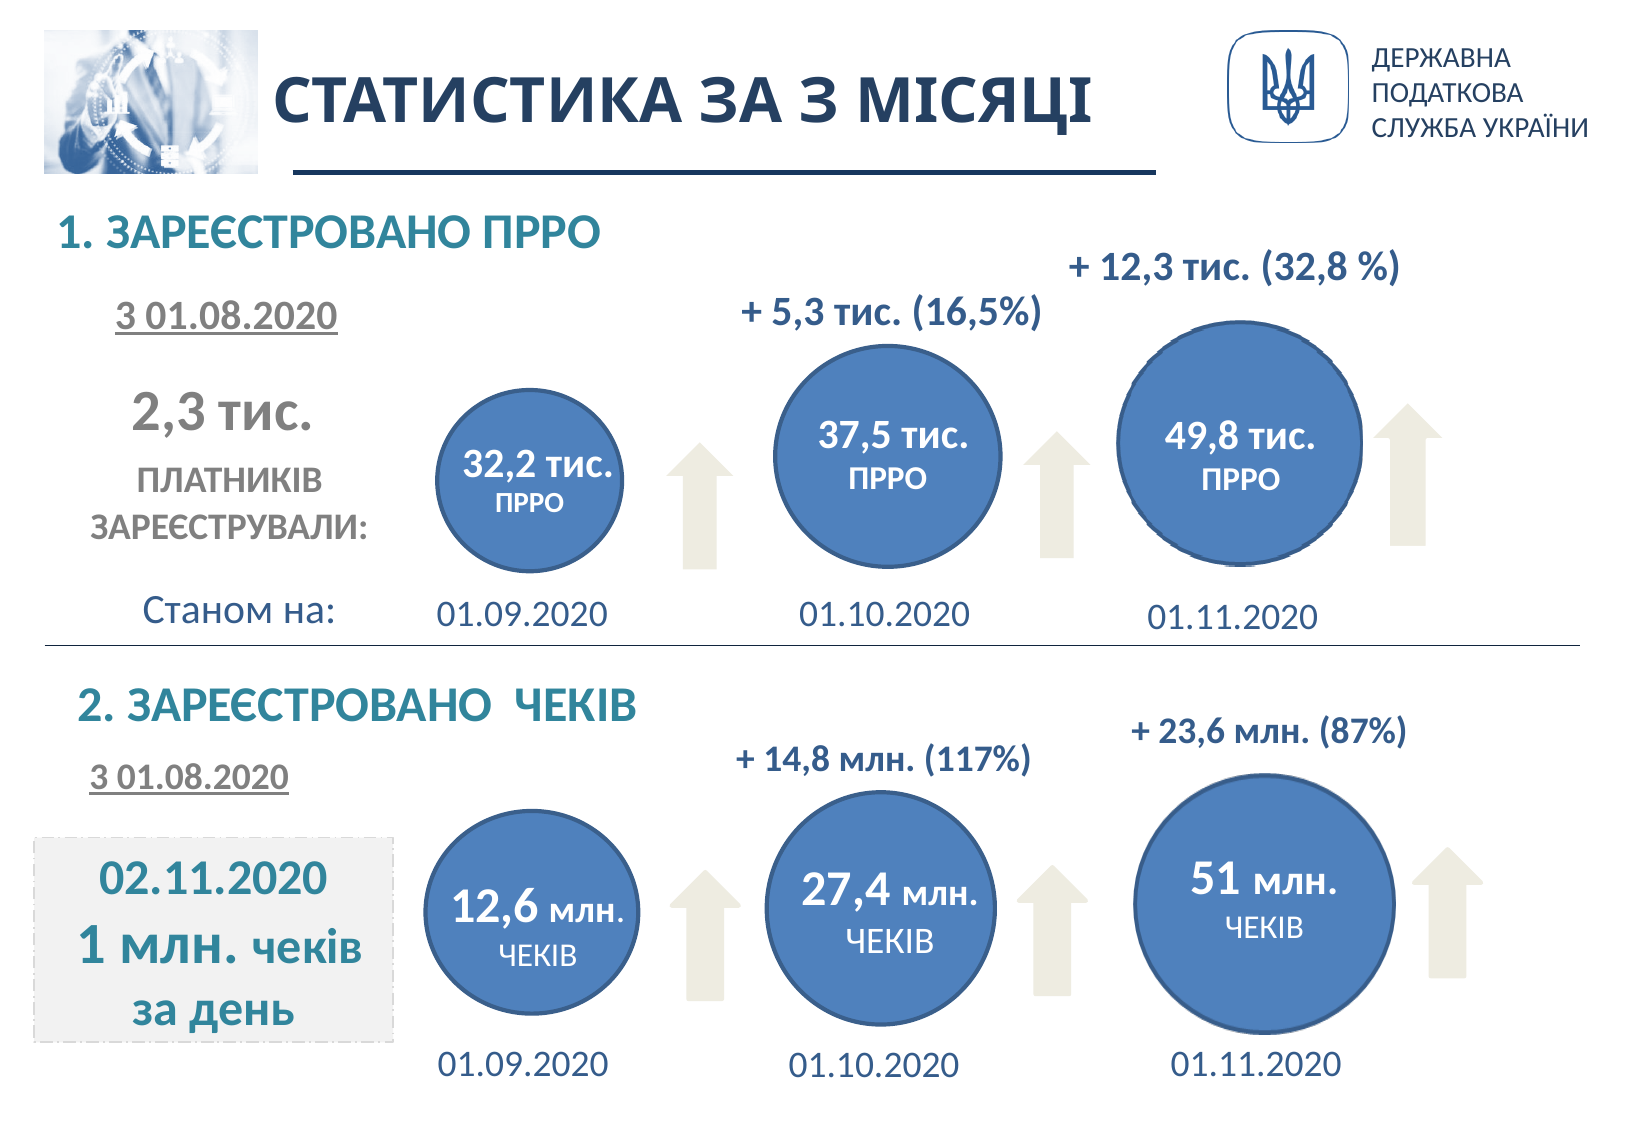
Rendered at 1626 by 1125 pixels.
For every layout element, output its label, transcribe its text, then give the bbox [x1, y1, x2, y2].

text_box ПРРО [435, 435, 624, 574]
text_box 32,2 тис. [447, 428, 630, 494]
text_box 02.11.2020 1 млн. чеків за день [34, 837, 394, 1043]
text_box 01.11.2020 [1132, 584, 1365, 644]
text_box [1016, 865, 1088, 997]
text_box 37,5 тис. [802, 399, 985, 465]
text_box [423, 808, 629, 959]
text_box [764, 849, 780, 968]
text_box СТАТИСТИКА ЗА З МІСЯЦІ [263, 42, 1214, 159]
text_box [1368, 398, 1450, 551]
text_box 01.11.2020 [1155, 1045, 1388, 1092]
text_box [669, 869, 741, 1002]
text_box 01.09.2020 [423, 1031, 655, 1092]
text_box 3 01.08.2020 [100, 280, 354, 345]
text_box + 12,3 тис. (32,8 %) [1054, 231, 1425, 297]
text_box [781, 969, 981, 1027]
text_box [1227, 30, 1605, 143]
text_box [664, 440, 736, 572]
text_box 1. ЗАРЕЄСТРОВАНО ПРРО [6, 190, 652, 266]
text_box 2. ЗАРЕЄСТРОВАНО ЧЕКІВ [62, 664, 667, 740]
text_box [780, 790, 981, 848]
picture [1133, 772, 1396, 1036]
text_box [1412, 847, 1484, 979]
text_box + 14,8 млн. (117%) [721, 726, 1075, 787]
text_box 12,6 млн. ЧЕКІВ [435, 865, 641, 980]
text_box 27,4 млн. ЧЕКІВ [780, 848, 1000, 969]
text_box ПРРО [773, 343, 1003, 569]
picture [44, 30, 259, 174]
text_box 01.10.2020 [773, 1032, 1009, 1093]
text_box Станом на: [127, 574, 360, 639]
text_box + 5,3 тис. (16,5%) [726, 276, 1061, 342]
text_box 2,3 тис. ПЛАТНИКІВ ЗАРЕЄСТРУВАЛИ: [37, 365, 422, 555]
text_box 3 01.08.2020 [74, 744, 304, 805]
text_box [1021, 429, 1093, 561]
picture [1116, 320, 1363, 568]
text_box + 23,6 млн. (87%) [1116, 698, 1436, 759]
text_box 01.09.2020 [421, 581, 654, 641]
text_box 01.10.2020 [784, 581, 1017, 642]
text_box ПРРО [451, 387, 608, 428]
text_box [449, 980, 614, 1016]
